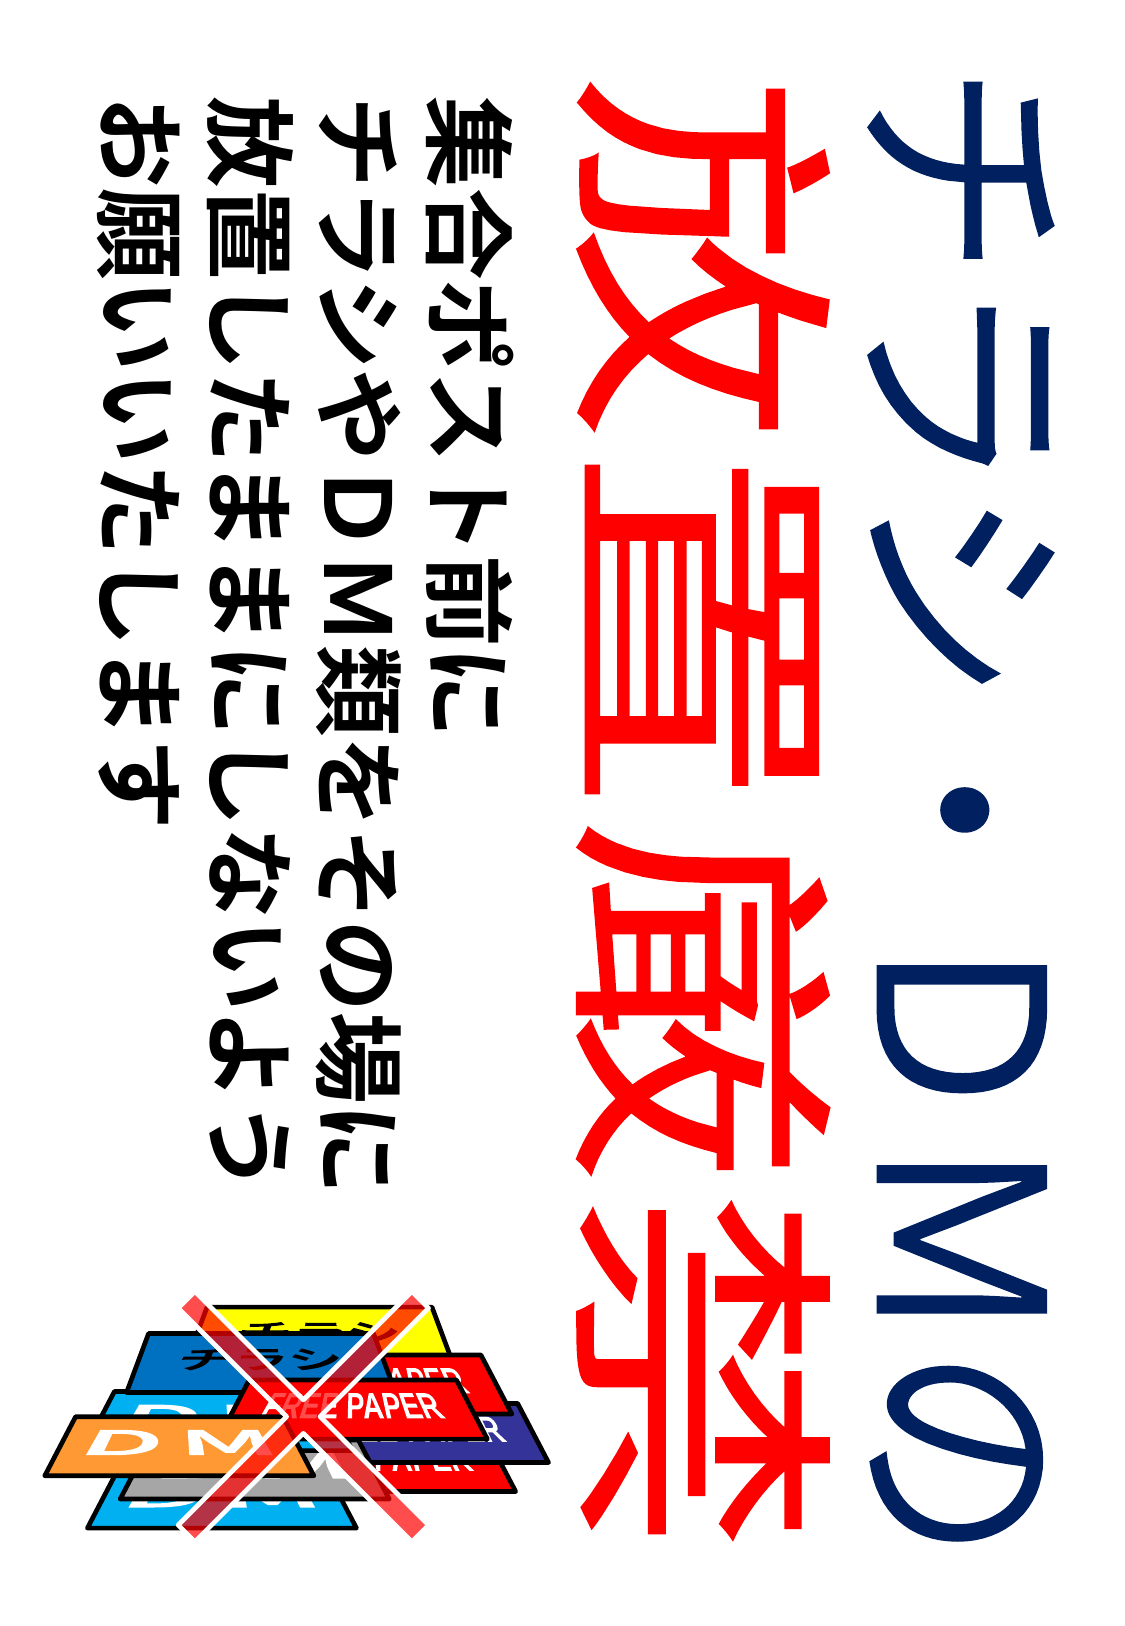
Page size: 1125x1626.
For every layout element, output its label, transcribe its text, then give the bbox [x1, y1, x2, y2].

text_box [44, 1291, 549, 1543]
text_box 集合ポスト前に チラシやＤＭ類をその場に放置したままにしないようお願いいたします [59, 81, 534, 1263]
